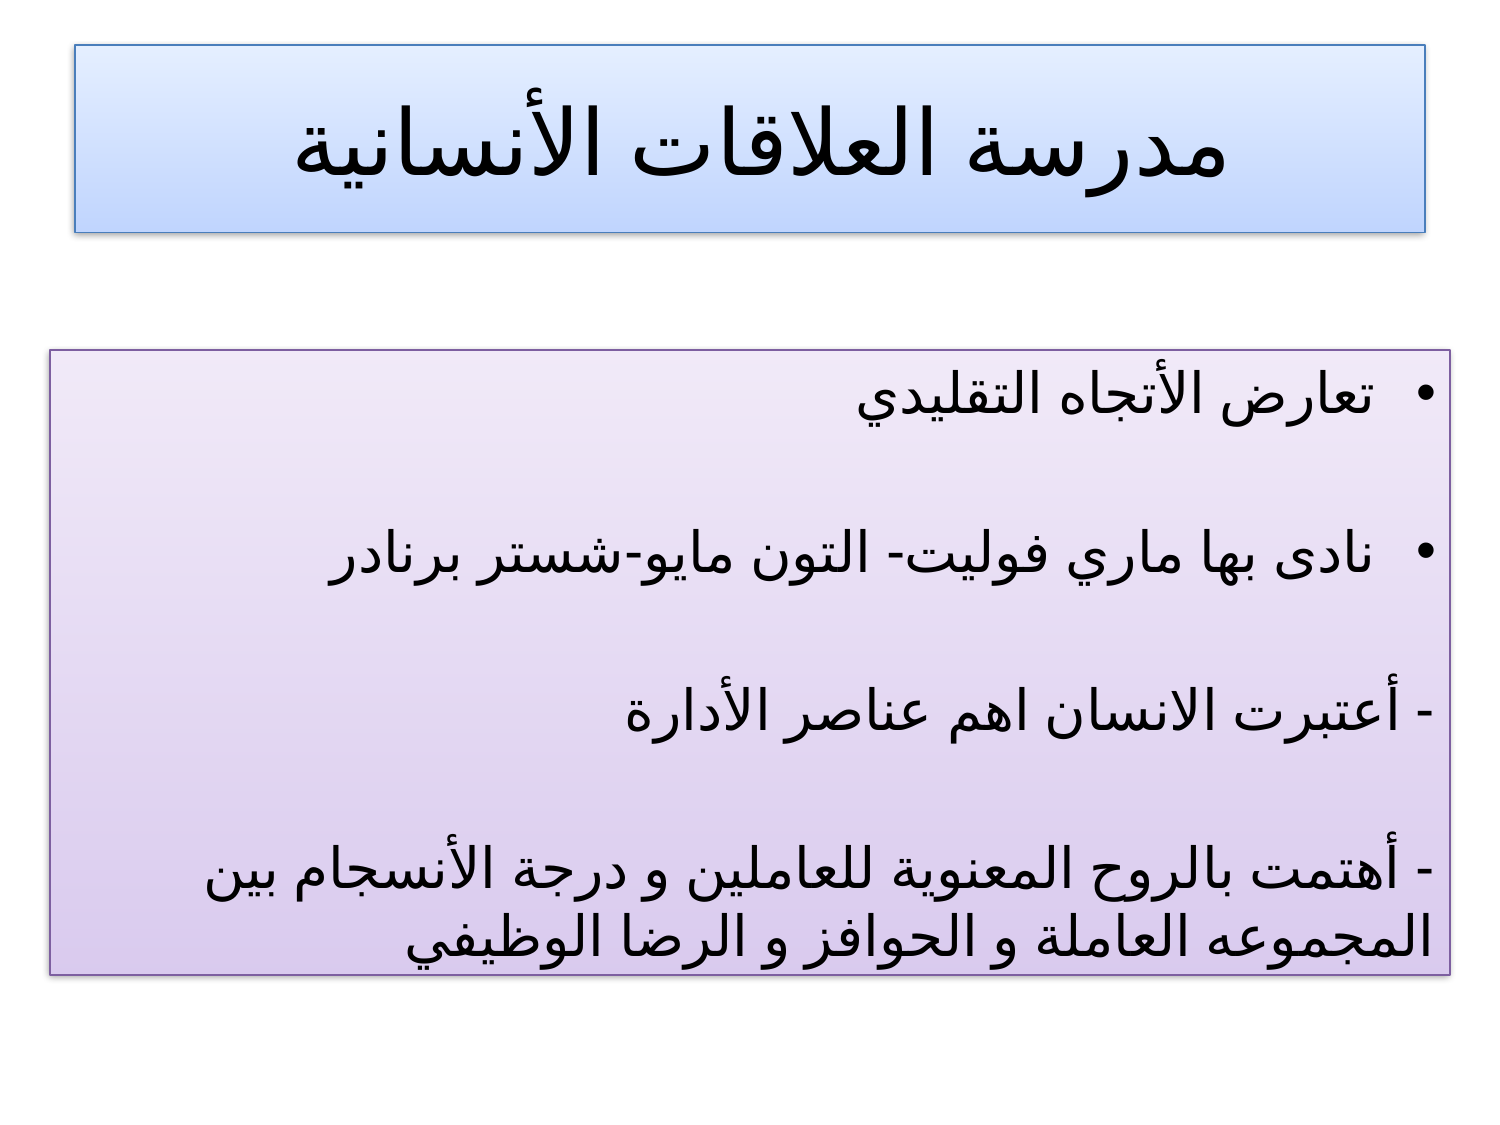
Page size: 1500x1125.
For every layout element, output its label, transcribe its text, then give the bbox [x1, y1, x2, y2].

list تعارض الأتجاه التقليدي نادى بها ماري فوليت- التون مايو-شستر برنادر - أعتبرت الانسان اهم عناصر الأدارة - أهتمت بالروح المعنوية للعاملين و درجة الأنسجام بين المجموعه العاملة و الحوافز و الرضا الوظيفي [49, 349, 1451, 976]
title مدرسة العلاقات الأنسانية [74, 44, 1426, 233]
